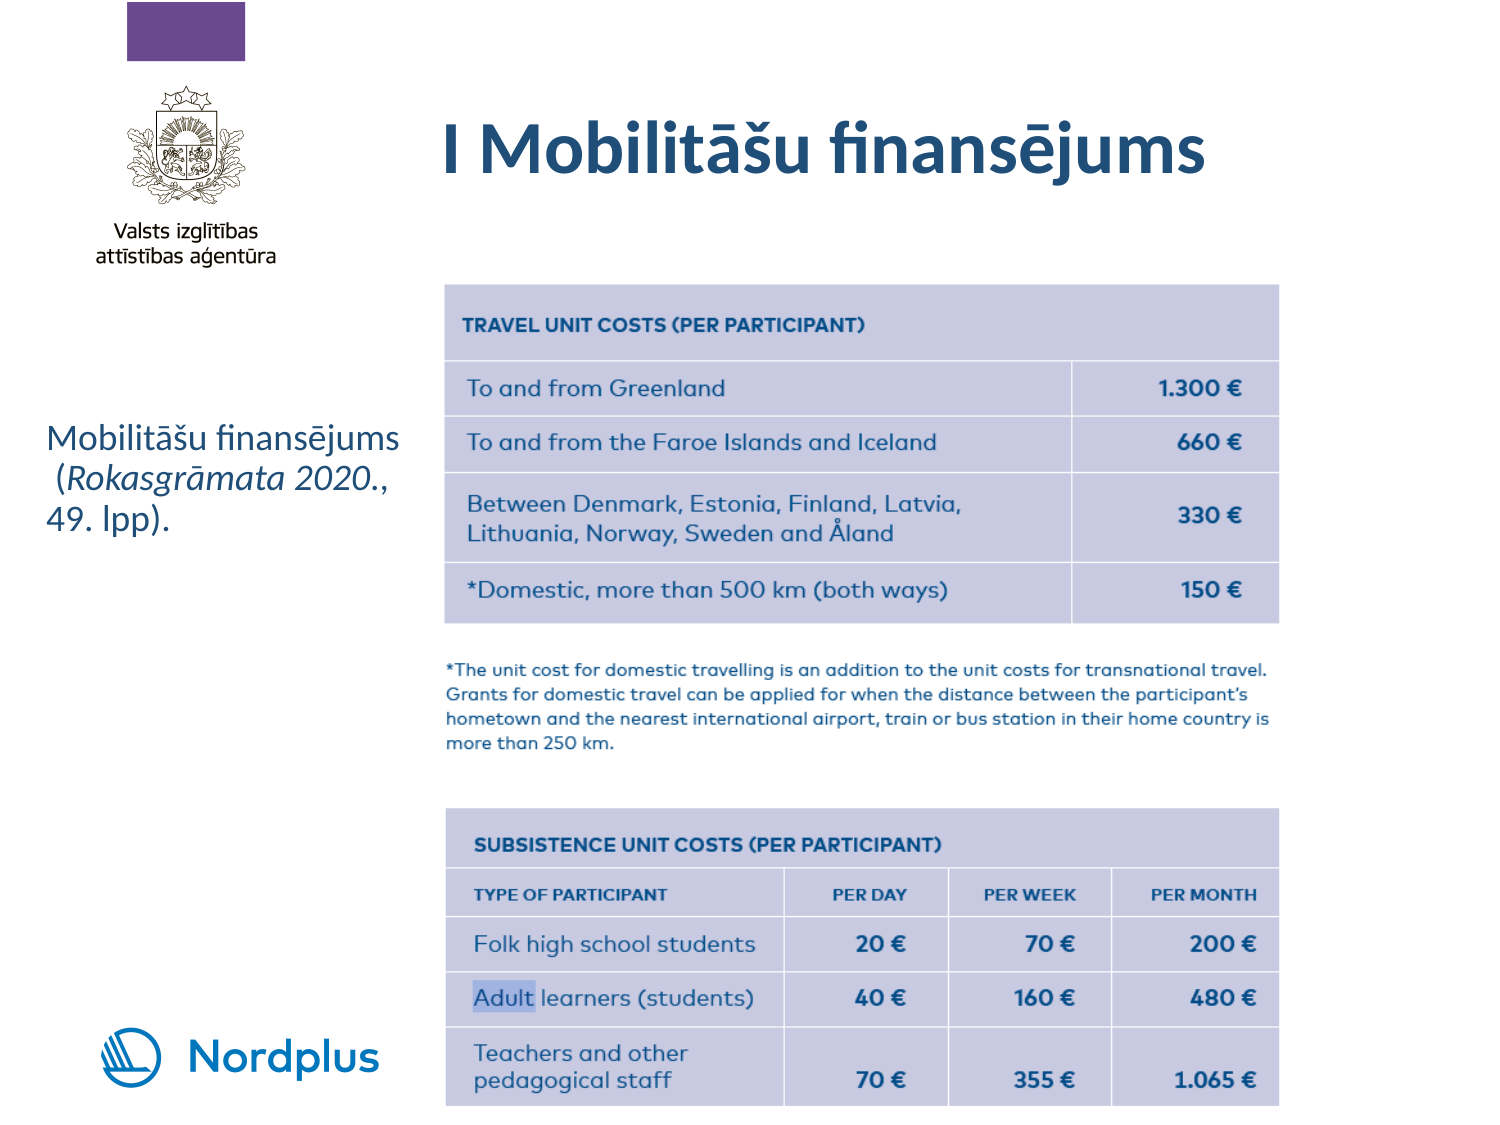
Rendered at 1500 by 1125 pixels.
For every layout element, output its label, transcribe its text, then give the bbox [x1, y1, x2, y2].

text_box Mobilitāšu finansējums (Rokasgrāmata 2020., 49. lpp). [31, 410, 401, 547]
title I Mobilitāšu finansējums [315, 41, 1334, 259]
picture [0, 0, 1500, 1125]
